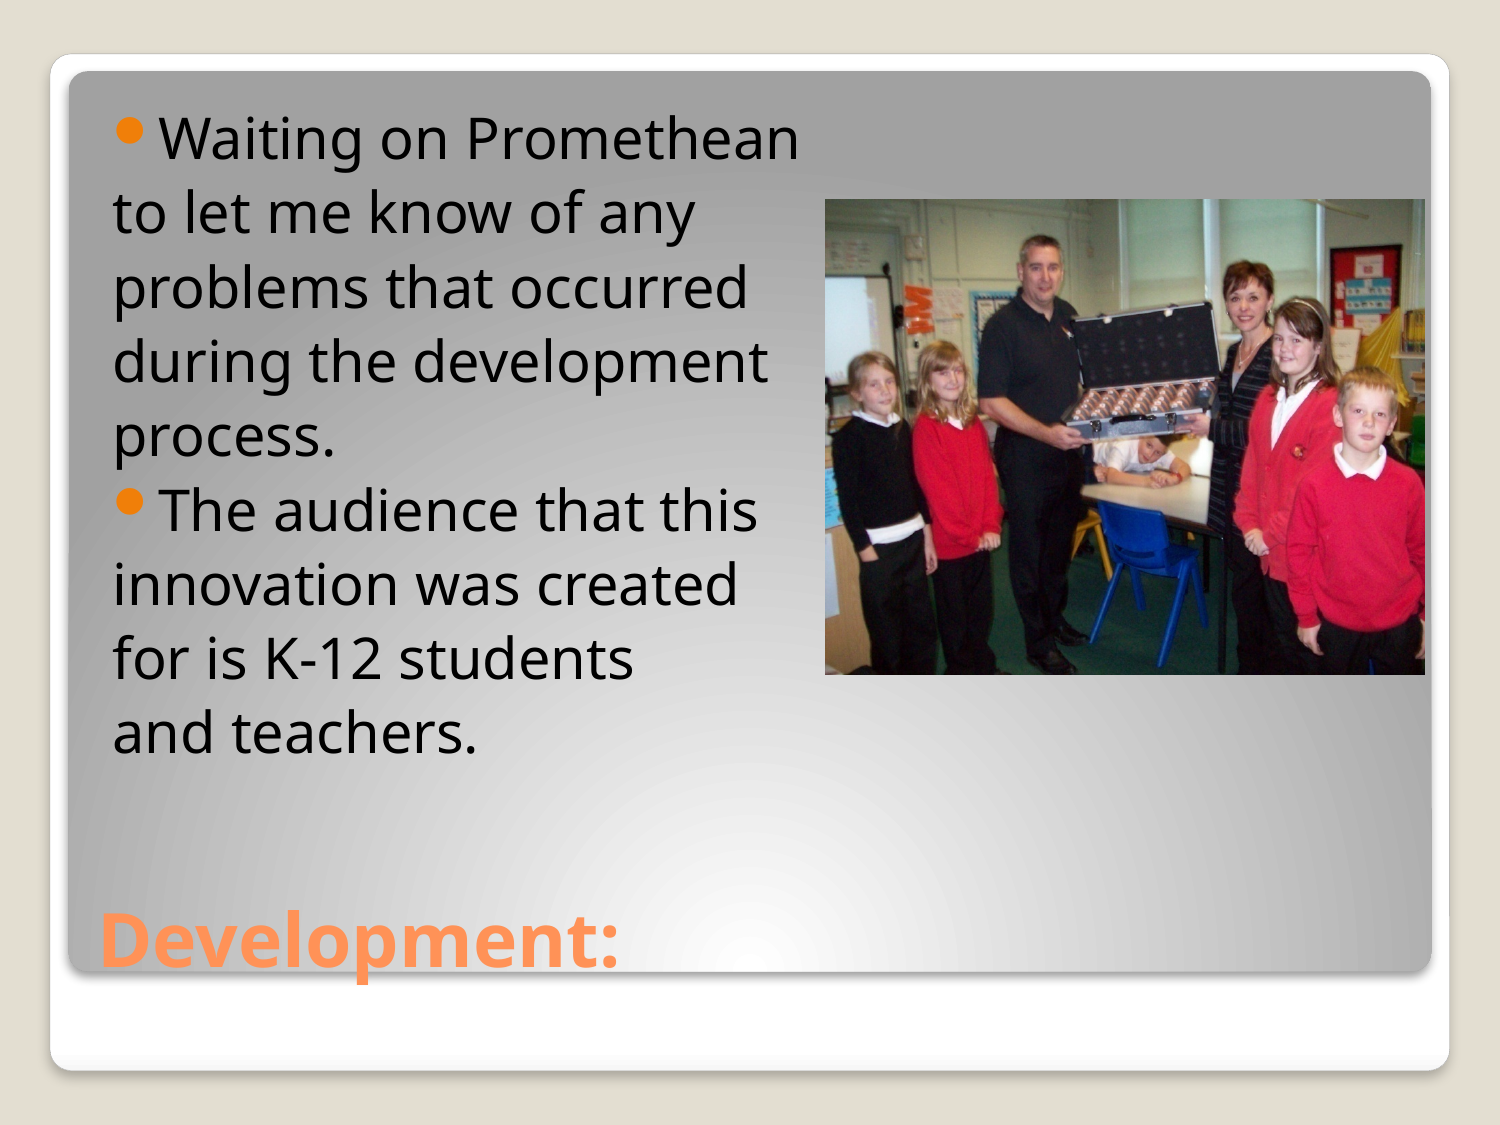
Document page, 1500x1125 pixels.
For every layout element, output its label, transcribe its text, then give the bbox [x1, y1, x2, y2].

title Development: [82, 817, 1425, 991]
picture [824, 199, 1426, 676]
list Waiting on Promethean to let me know of any problems that occurred during the development process. The audience that this innovation was created for is K-12 students and teachers. [82, 86, 1426, 775]
